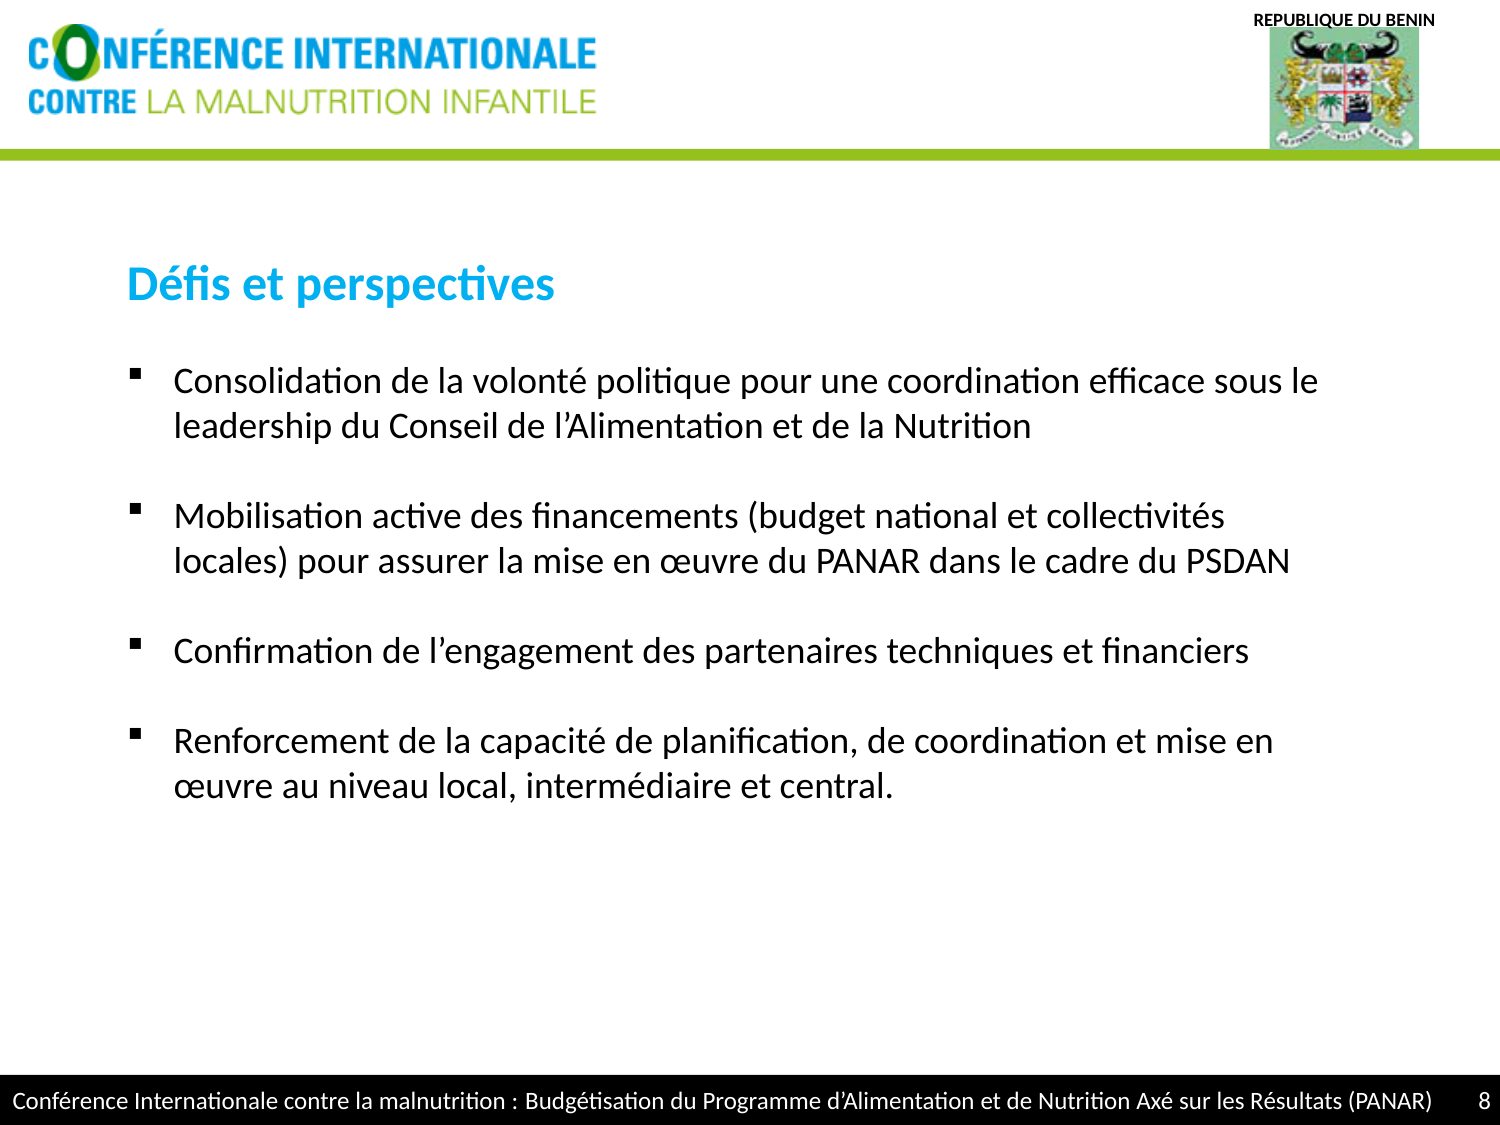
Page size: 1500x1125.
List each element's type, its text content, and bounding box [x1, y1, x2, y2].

text_box Défis et perspectives Consolidation de la volonté politique pour une coordination efficace sous le leadership du Conseil de l’Alimentation et de la Nutrition Mobilisation active des financements (budget national et collectivités locales) pour assurer la mise en œuvre du PANAR dans le cadre du PSDAN Confirmation de l’engagement des partenaires techniques et financiers Renforcement de la capacité de planification, de coordination et mise en œuvre au niveau local, intermédiaire et central. [112, 243, 1345, 859]
picture [1269, 27, 1420, 150]
slide_number 8 [1459, 1069, 1500, 1125]
text_box REPUBLIQUE DU BENIN [1238, 0, 1451, 38]
text_box [0, 147, 1500, 163]
footer Conférence Internationale contre la malnutrition : Budgétisation du Programme d’Alimentation et de Nutrition Axé sur les Résultats (PANAR) [0, 1069, 1459, 1125]
picture [29, 24, 597, 115]
